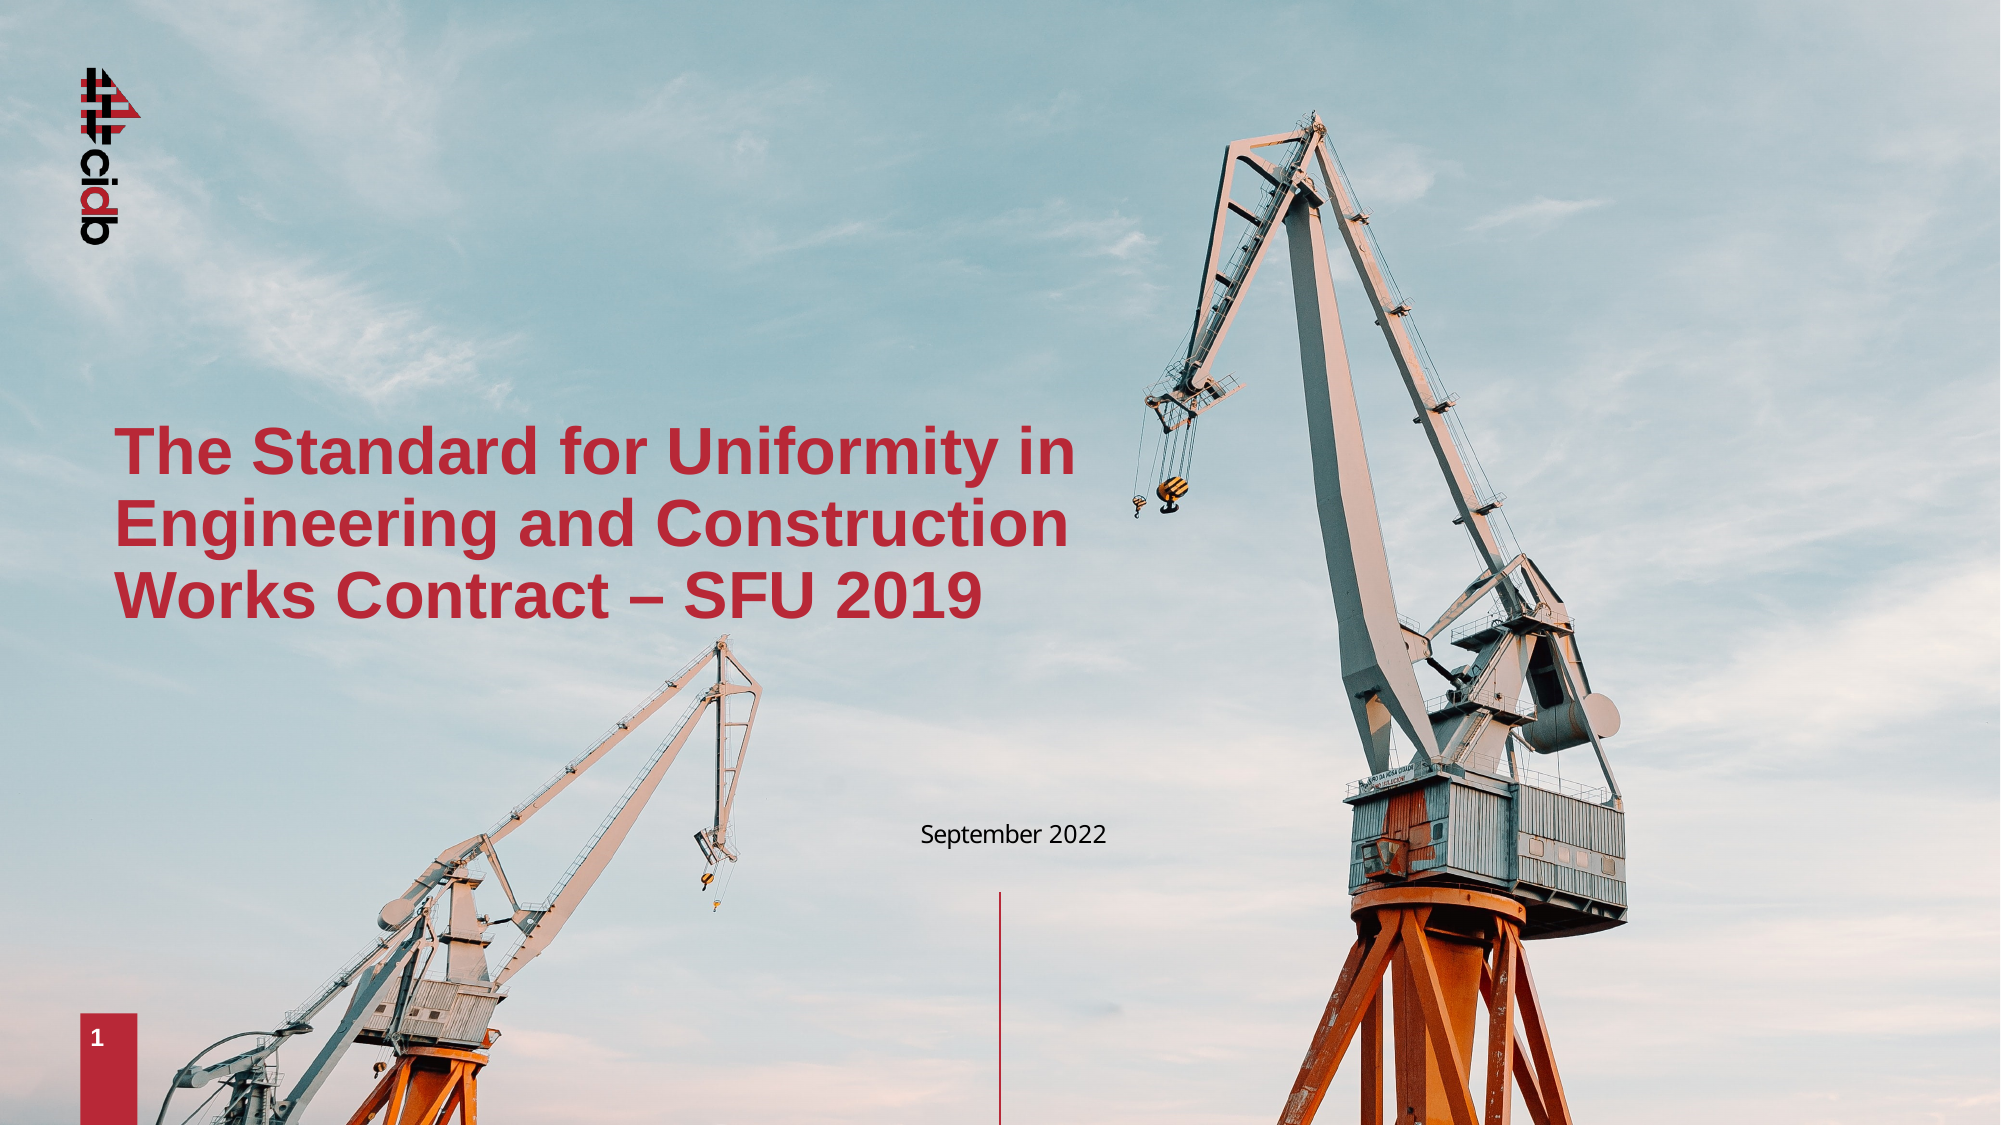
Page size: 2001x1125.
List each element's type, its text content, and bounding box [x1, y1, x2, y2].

picture [0, 0, 2001, 1125]
text_box 1 [75, 1014, 150, 1060]
text_box The Standard for Uniformity in Engineering and Construction Works Contract – SFU 2019 [113, 417, 1238, 633]
text_box September 2022 [918, 818, 1213, 849]
